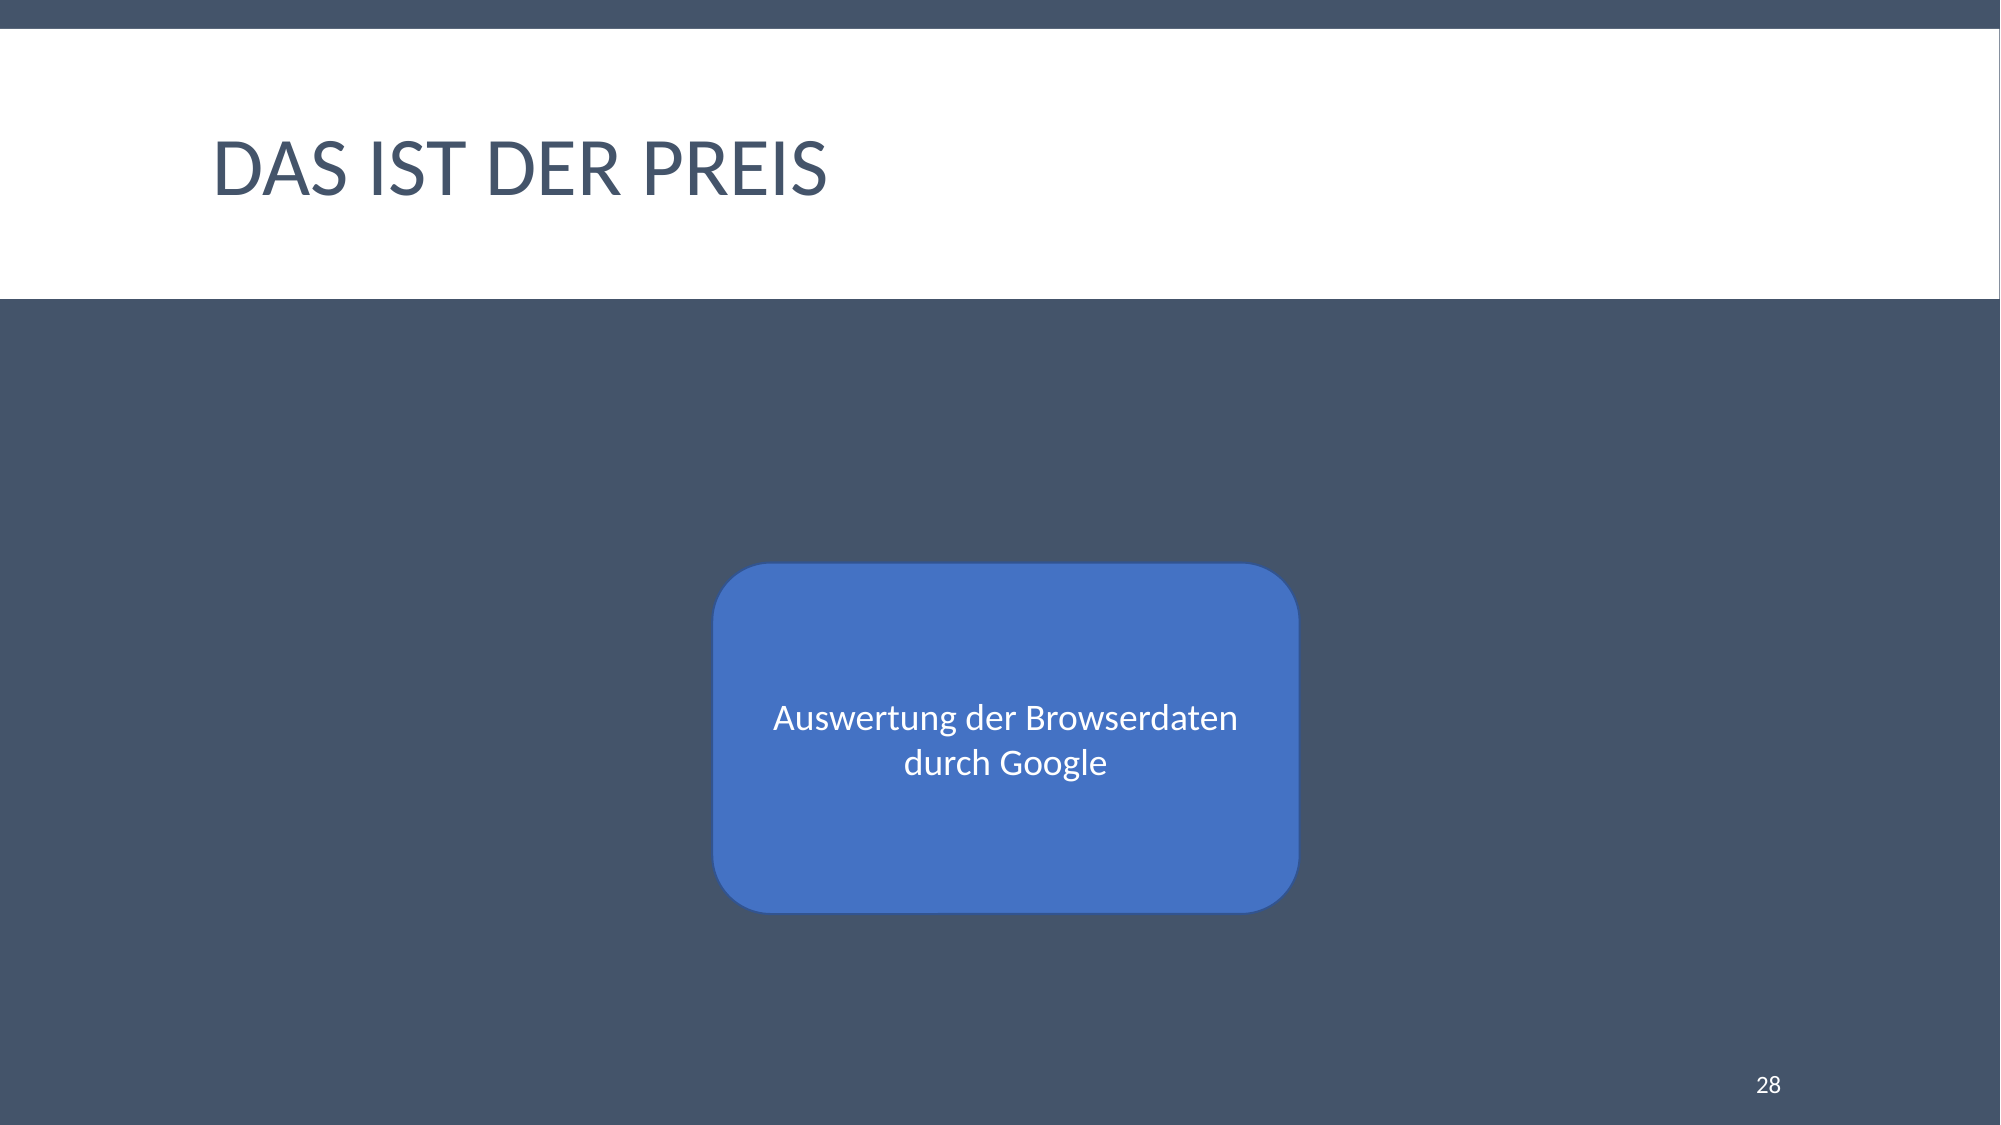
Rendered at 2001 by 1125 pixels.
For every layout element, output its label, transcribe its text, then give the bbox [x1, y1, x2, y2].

slide_number 28 [1748, 1053, 1904, 1114]
title Das ist der Preis [197, 46, 1803, 295]
text_box Auswertung der Browserdaten durch Google [711, 561, 1301, 916]
